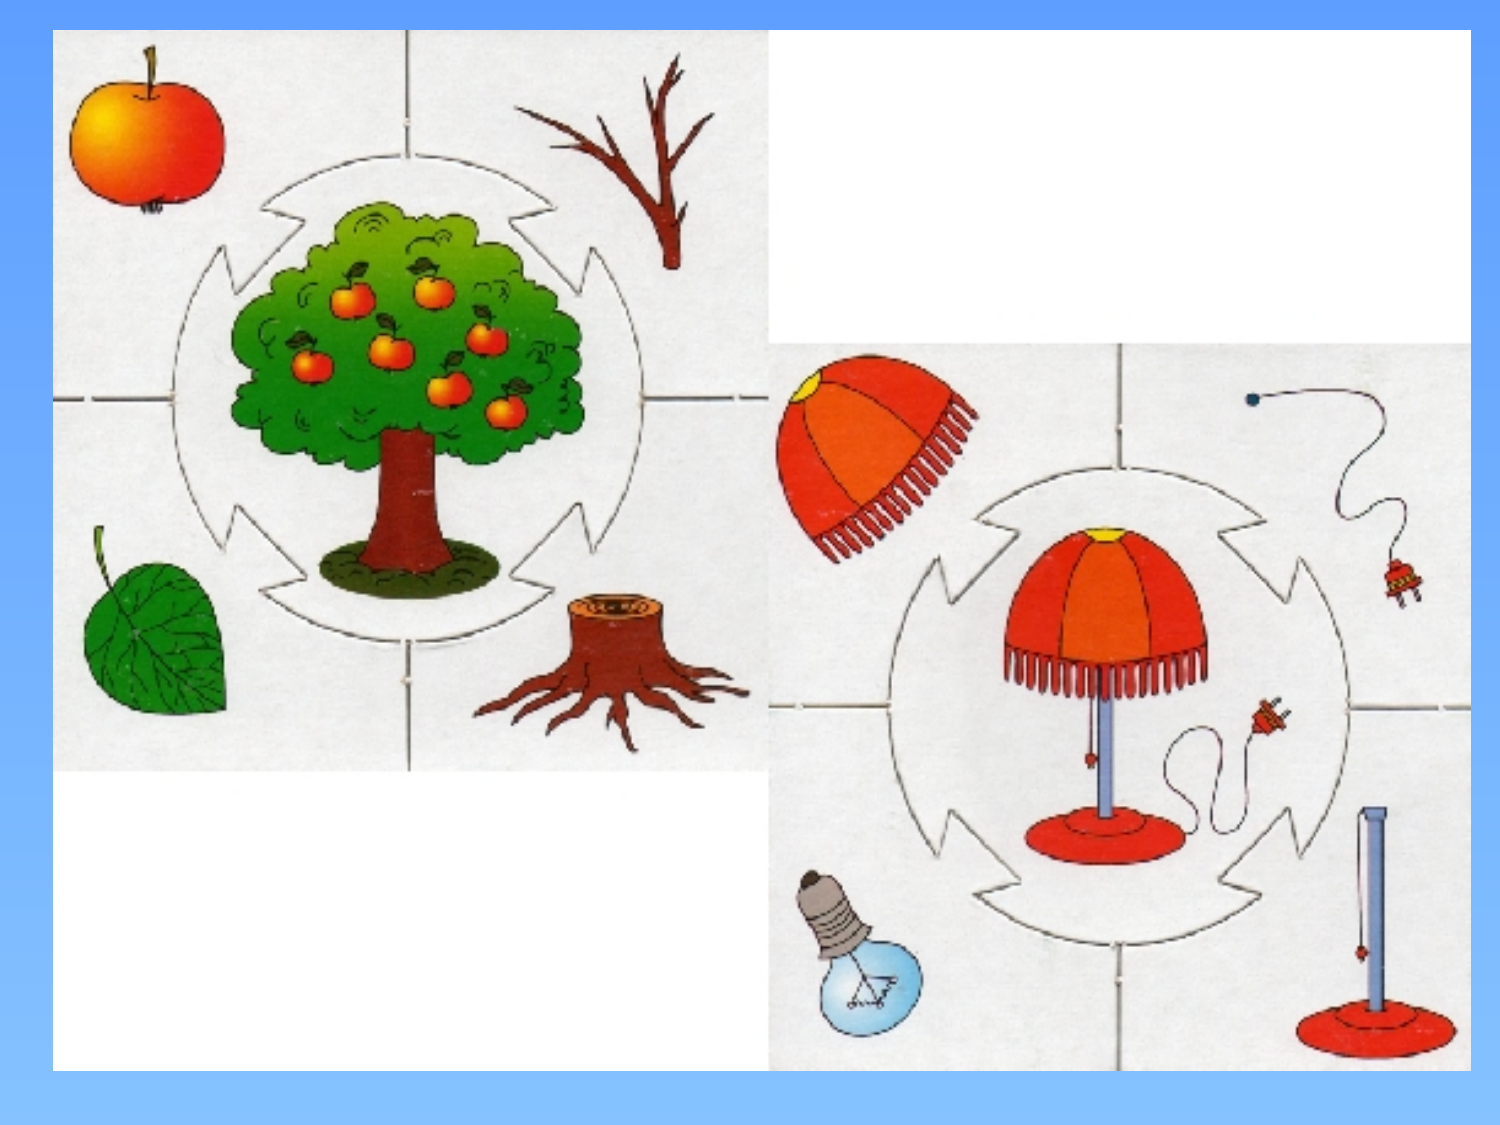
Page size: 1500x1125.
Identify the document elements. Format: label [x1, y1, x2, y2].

picture [52, 30, 1471, 1071]
